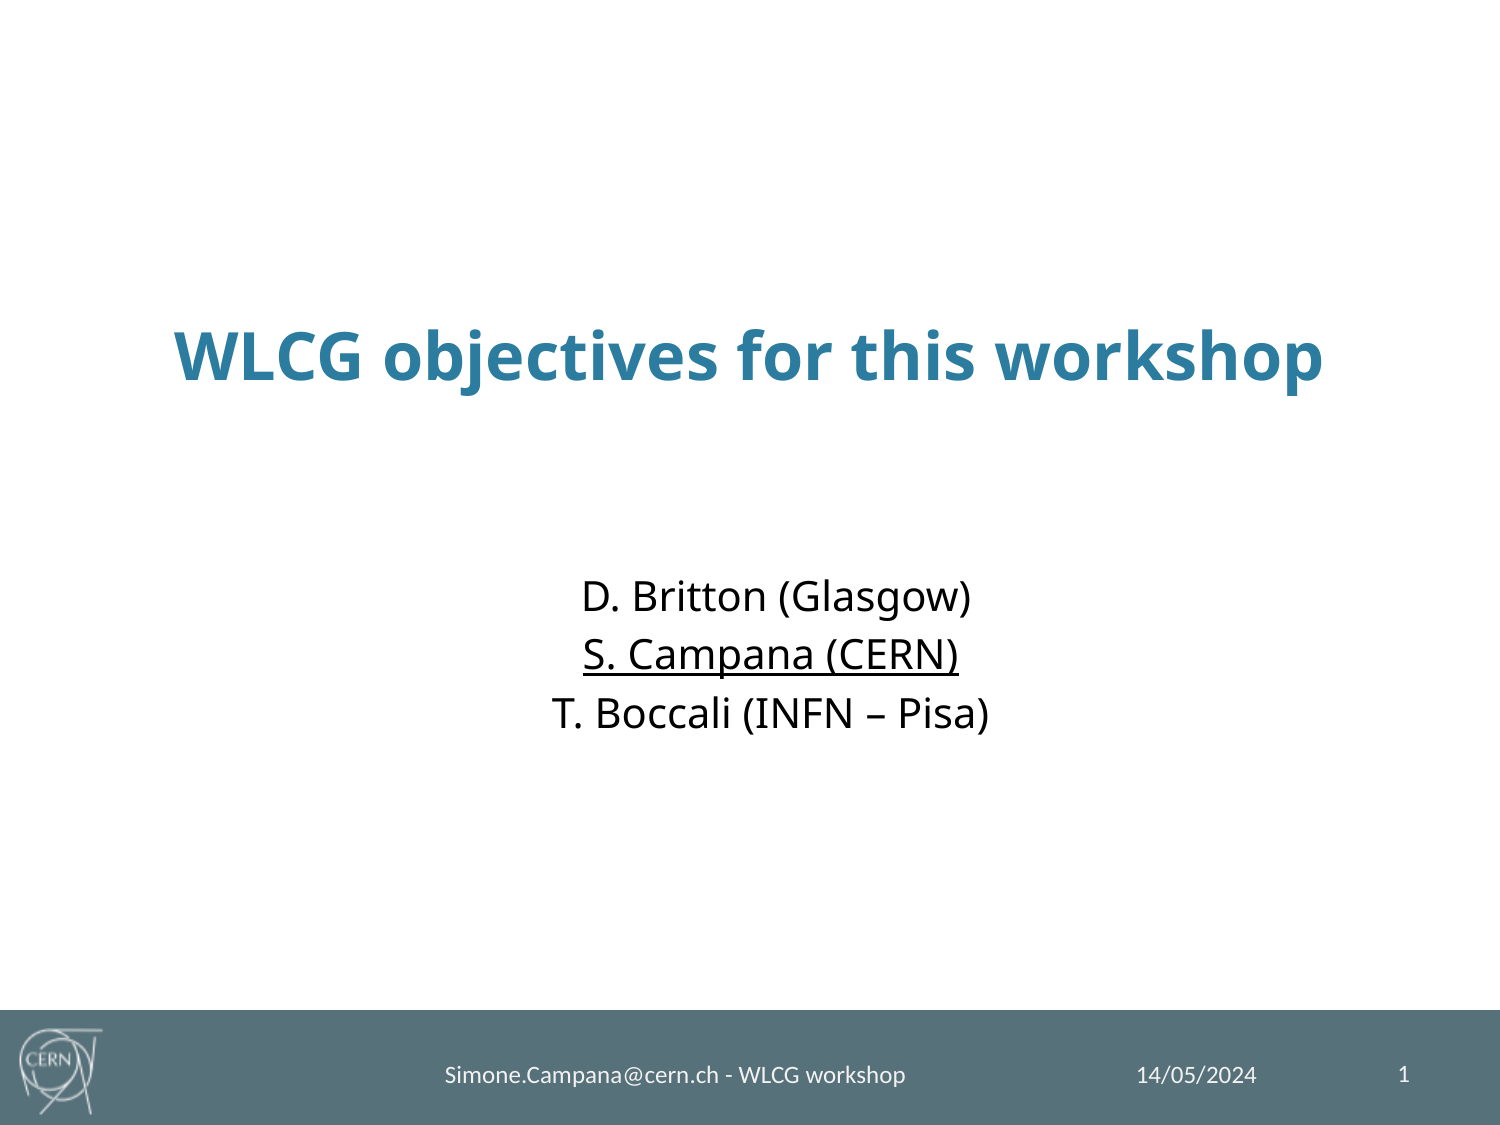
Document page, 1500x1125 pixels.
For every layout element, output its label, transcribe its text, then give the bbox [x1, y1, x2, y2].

footer Simone.Campana@cern.ch - WLCG workshop [332, 1043, 1020, 1104]
subtitle D. Britton (Glasgow) S. Campana (CERN) T. Boccali (INFN – Pisa) [225, 503, 1328, 688]
title WLCG objectives for this workshop [112, 232, 1388, 474]
slide_number 1 [1299, 1042, 1425, 1103]
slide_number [1036, 1043, 1273, 1104]
